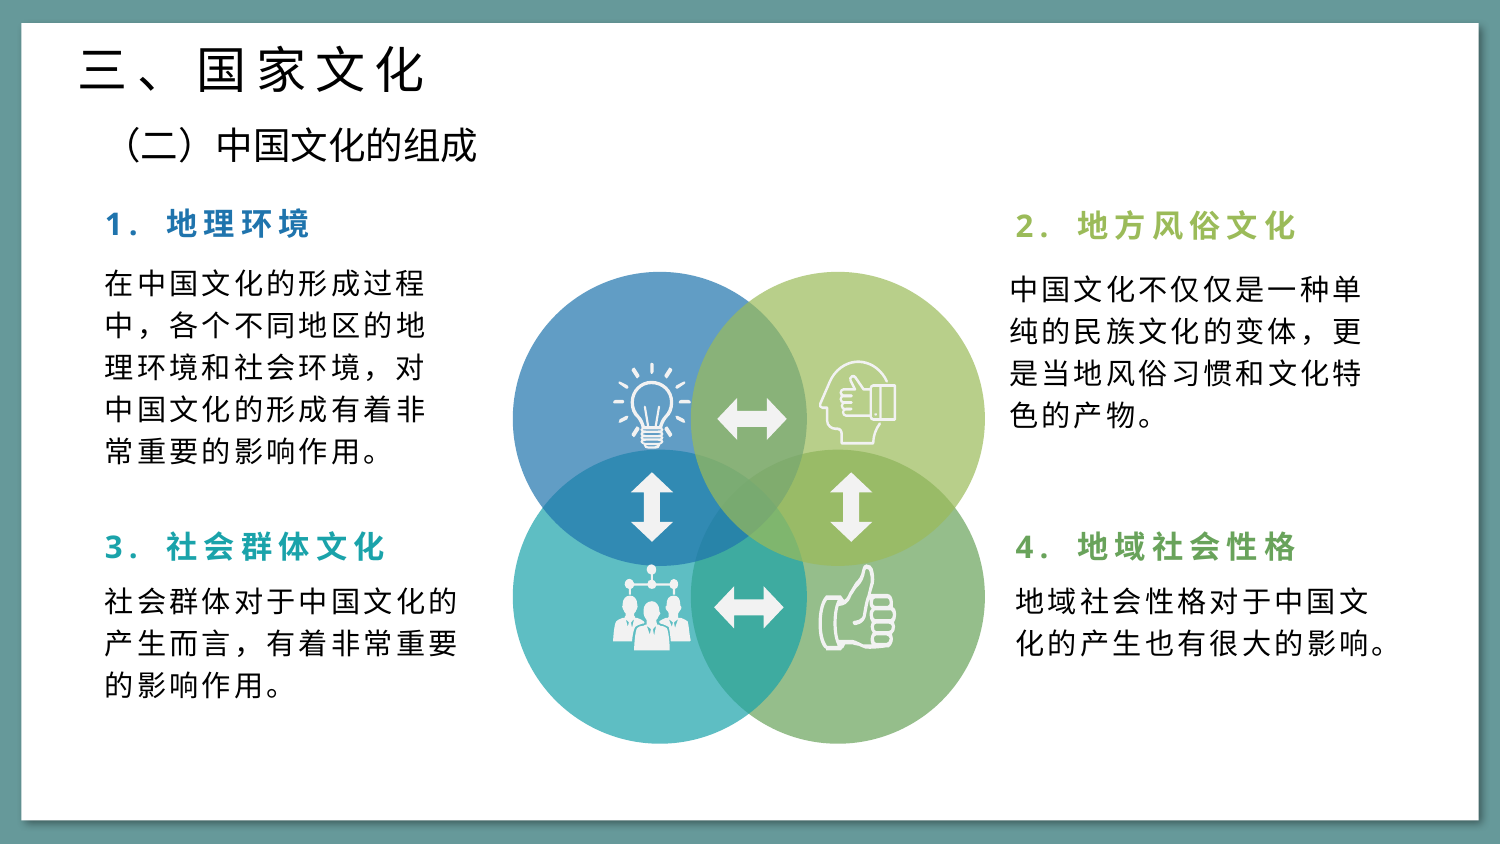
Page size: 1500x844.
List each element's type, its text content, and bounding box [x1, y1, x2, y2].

text_box [690, 271, 985, 566]
text_box [749, 508, 985, 744]
text_box 1. 地理环境 [93, 184, 496, 250]
text_box [618, 381, 629, 389]
text_box [512, 271, 748, 566]
text_box 中国文化不仅仅是一种单纯的民族文化的变体，更是当地风俗习惯和文化特色的产物。 [998, 264, 1396, 440]
text_box [714, 586, 784, 629]
text_box [630, 380, 674, 449]
text_box 4. 地域社会性格 [1004, 506, 1402, 572]
text_box 3. 社会群体文化 [93, 506, 496, 572]
text_box （二）中国文化的组成 [88, 114, 494, 175]
text_box [678, 399, 691, 404]
text_box [830, 472, 873, 542]
text_box [512, 508, 807, 744]
text_box 在中国文化的形成过程中，各个不同地区的地理环境和社会环境，对中国文化的形成有着非常重要的影响作用。 [93, 258, 465, 473]
text_box [618, 415, 629, 423]
text_box 2. 地方风俗文化 [1004, 185, 1402, 251]
text_box 地域社会性格对于中国文化的产生也有很大的影响。 [1004, 576, 1402, 688]
text_box 三、国家文化 [64, 32, 764, 105]
text_box [818, 564, 897, 651]
text_box [650, 362, 654, 374]
text_box [675, 381, 686, 389]
text_box [717, 397, 787, 441]
text_box 社会群体对于中国文化的产生而言，有着非常重要的影响作用。 [93, 576, 496, 688]
text_box [675, 415, 686, 423]
text_box [613, 399, 625, 404]
text_box [630, 472, 674, 542]
text_box [631, 367, 640, 379]
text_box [818, 358, 897, 445]
text_box [664, 367, 673, 379]
text_box [613, 564, 691, 651]
